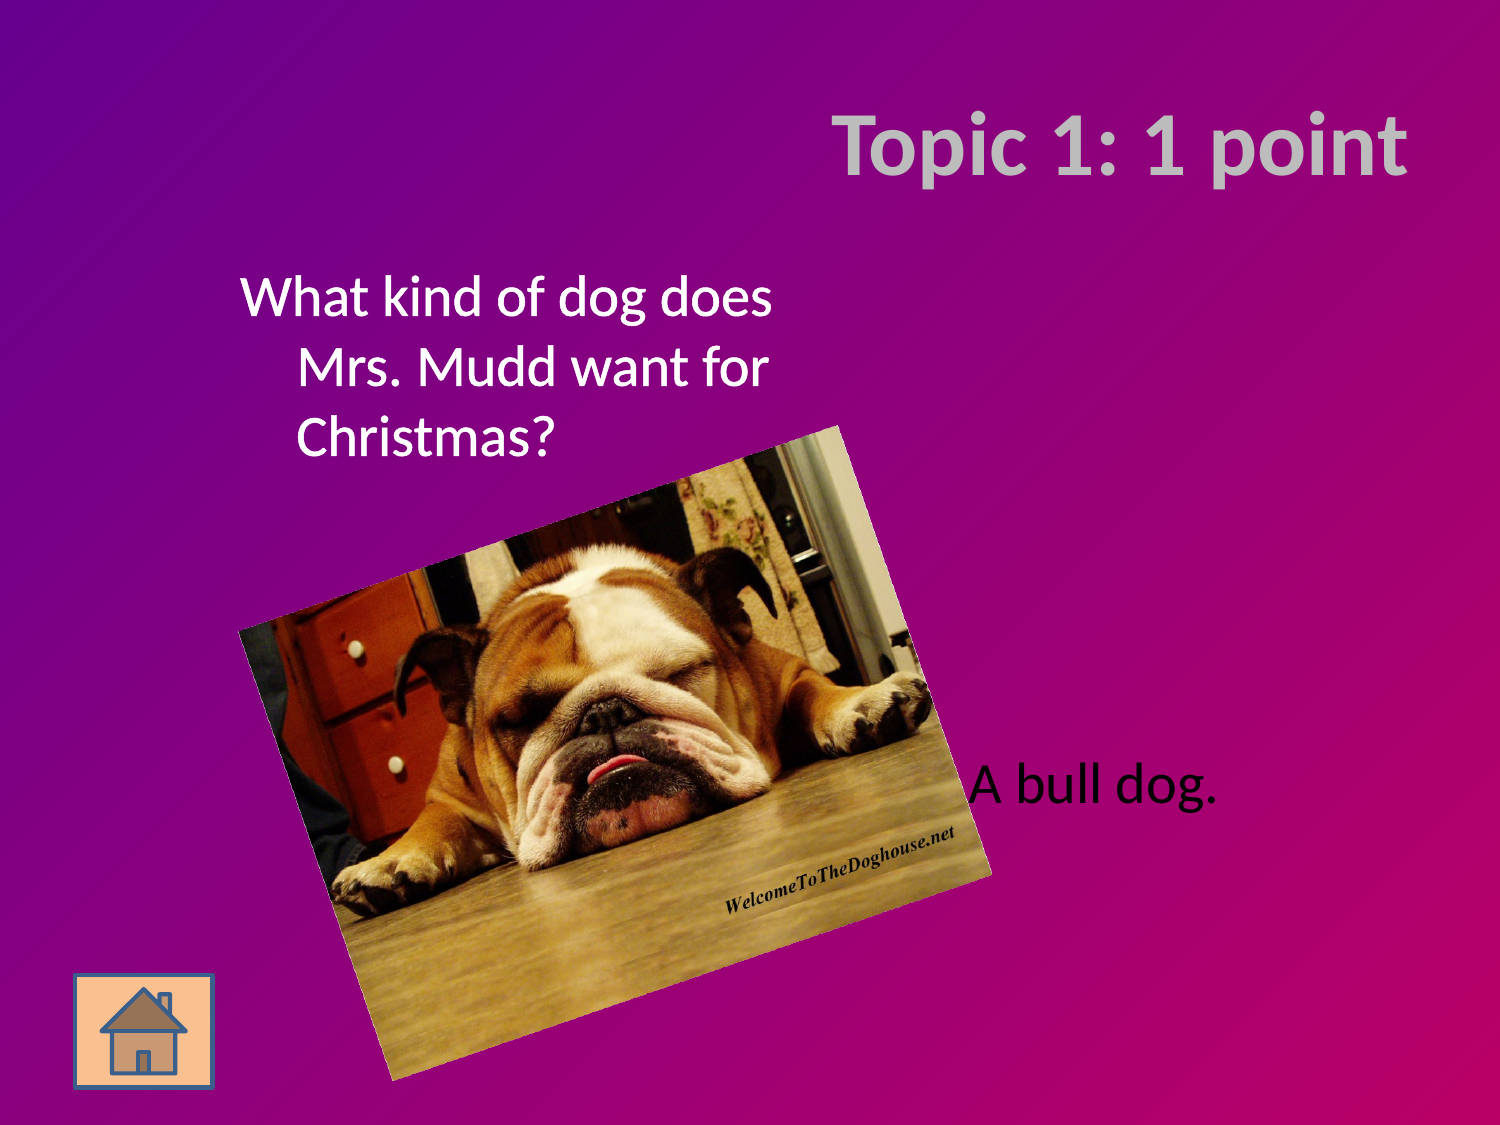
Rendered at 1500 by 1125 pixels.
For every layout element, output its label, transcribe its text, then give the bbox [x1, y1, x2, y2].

list A bull dog. [762, 737, 1425, 1005]
picture [239, 426, 992, 1080]
list What kind of dog does Mrs. Mudd want for Christmas? [225, 249, 888, 993]
text_box [73, 973, 215, 1090]
title Topic 1: 1 point [75, 45, 1425, 233]
